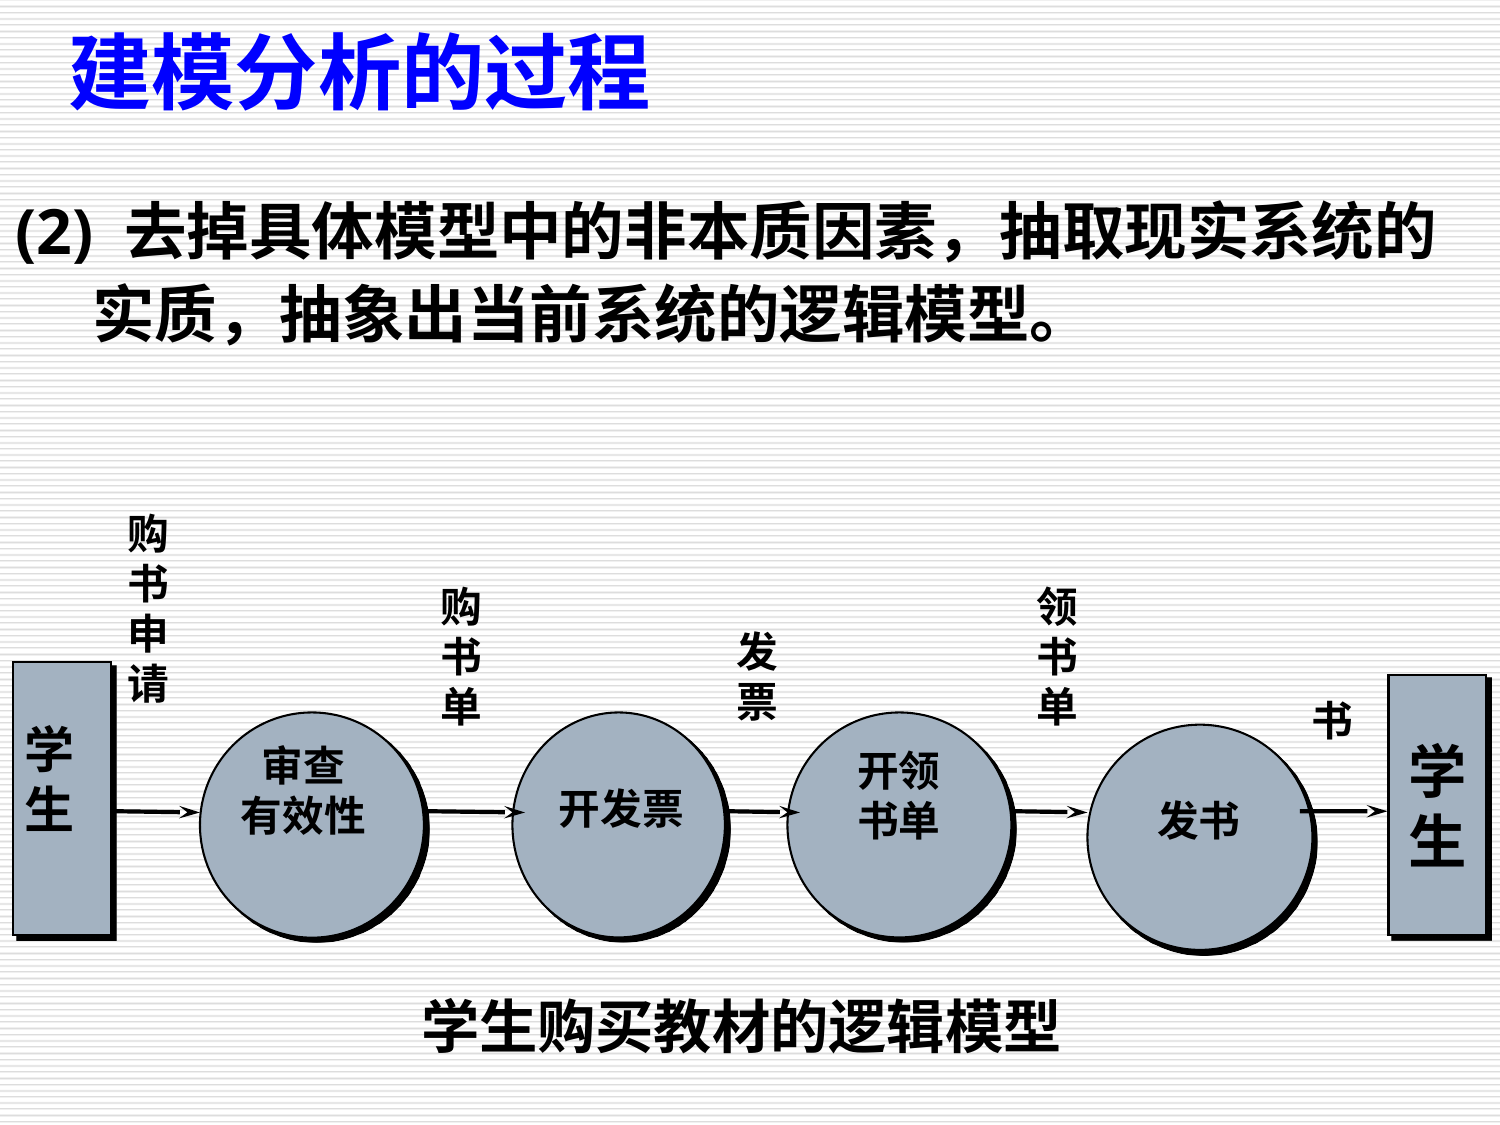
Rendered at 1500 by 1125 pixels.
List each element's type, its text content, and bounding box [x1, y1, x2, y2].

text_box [9, 499, 1487, 951]
picture [0, 0, 1500, 1125]
text_box 学生购买教材的逻辑模型 [405, 982, 1078, 1068]
list (2) 去掉具体模型中的非本质因素，抽取现实系统的实质，抽象出当前系统的逻辑模型。 [0, 184, 1488, 387]
title 建模分析的过程 [53, 31, 1304, 110]
